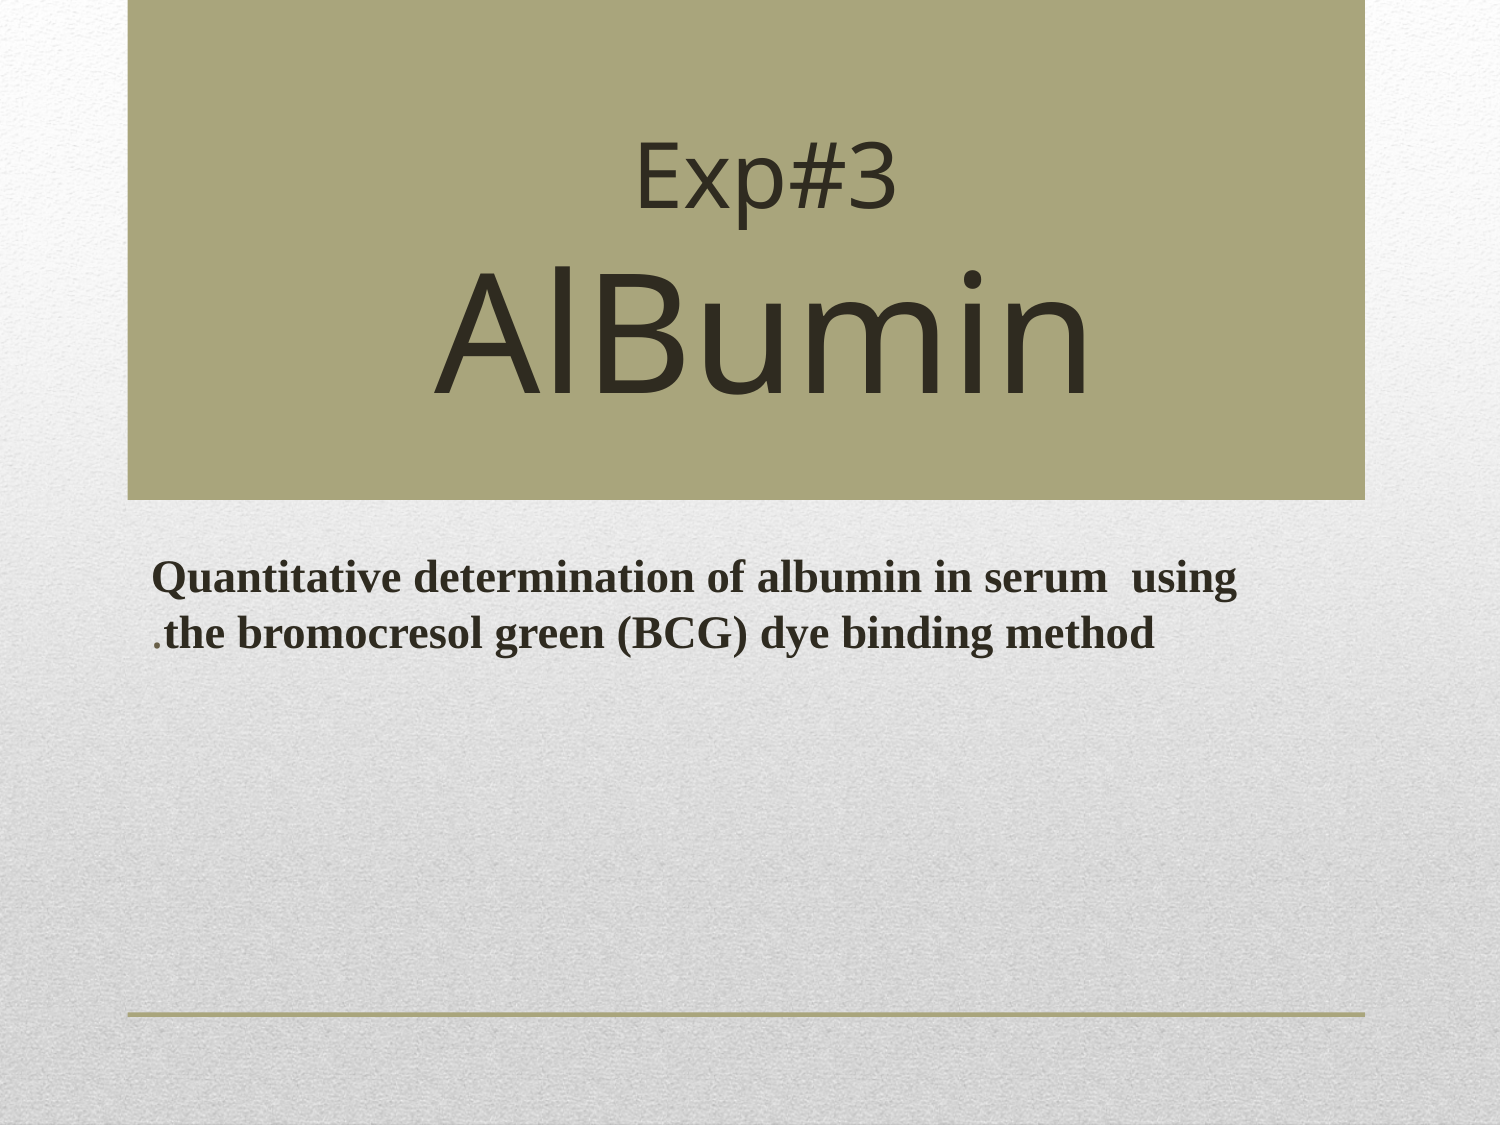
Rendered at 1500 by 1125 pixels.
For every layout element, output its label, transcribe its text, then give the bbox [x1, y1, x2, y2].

title Exp#3 AlBumin [147, 184, 1386, 435]
subtitle Quantitative determination of albumin in serum using the bromocresol green (BCG) dye binding method. [135, 538, 1261, 702]
